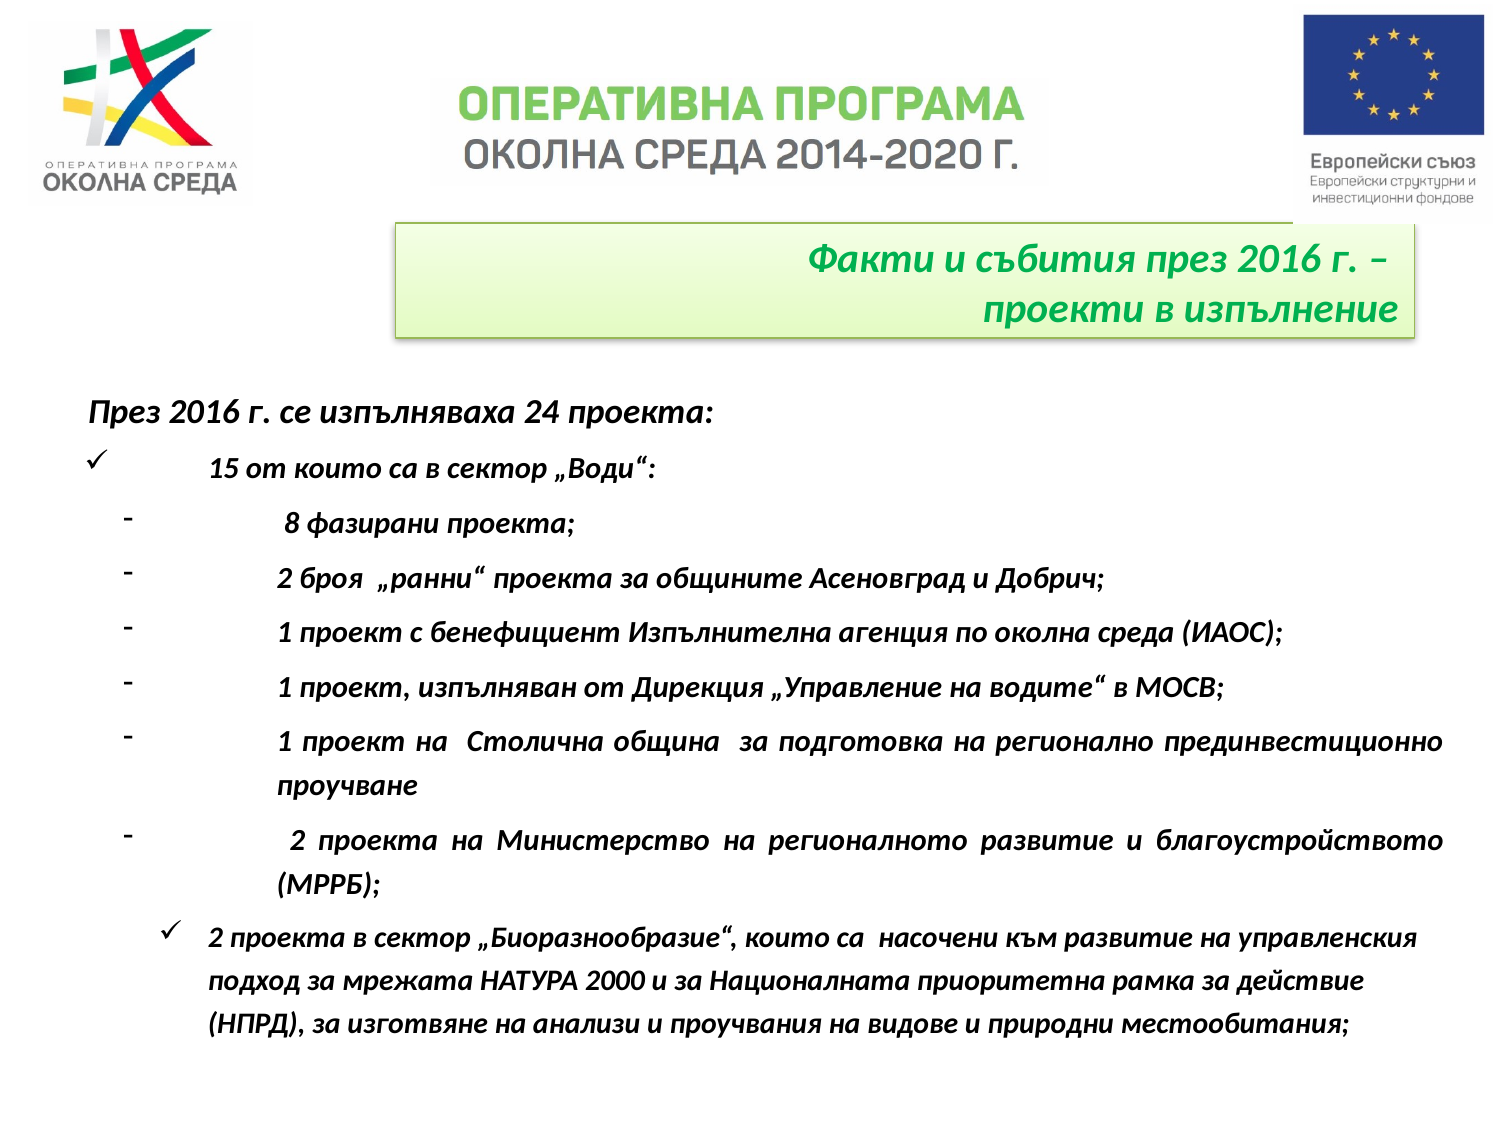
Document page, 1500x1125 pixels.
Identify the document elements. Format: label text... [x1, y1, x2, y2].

picture [28, 21, 254, 206]
picture [1293, 3, 1493, 224]
picture [429, 77, 1049, 186]
list През 2016 г. се изпълняваха 24 проекта: 15 от които са в сектор „Води“: 8 фазирани проекта; 2 броя „ранни“ проекта за общините Асеновград и Добрич; 1 проект с бенефициент Изпълнителна агенция по околна среда (ИАОС); 1 проект, изпълняван от Дирекция „Управление на водите“ в МОСВ; 1 проект на Столична община за подготовка на регионално прединвестиционно проучване 2 проекта на Министерство на регионалното развитие и благоустройството (МРРБ); 2 проекта в сектор „Биоразнообразие“, които са насочени към развитие на управленския подход за мрежата НАТУРА 2000 и за Националната приоритетна рамка за действие (НПРД), за изготвяне на анализи и проучвания на видове и природни местообитания; [64, 338, 1459, 1047]
title Факти и събития през 2016 г. – проекти в изпълнение [395, 222, 1415, 338]
